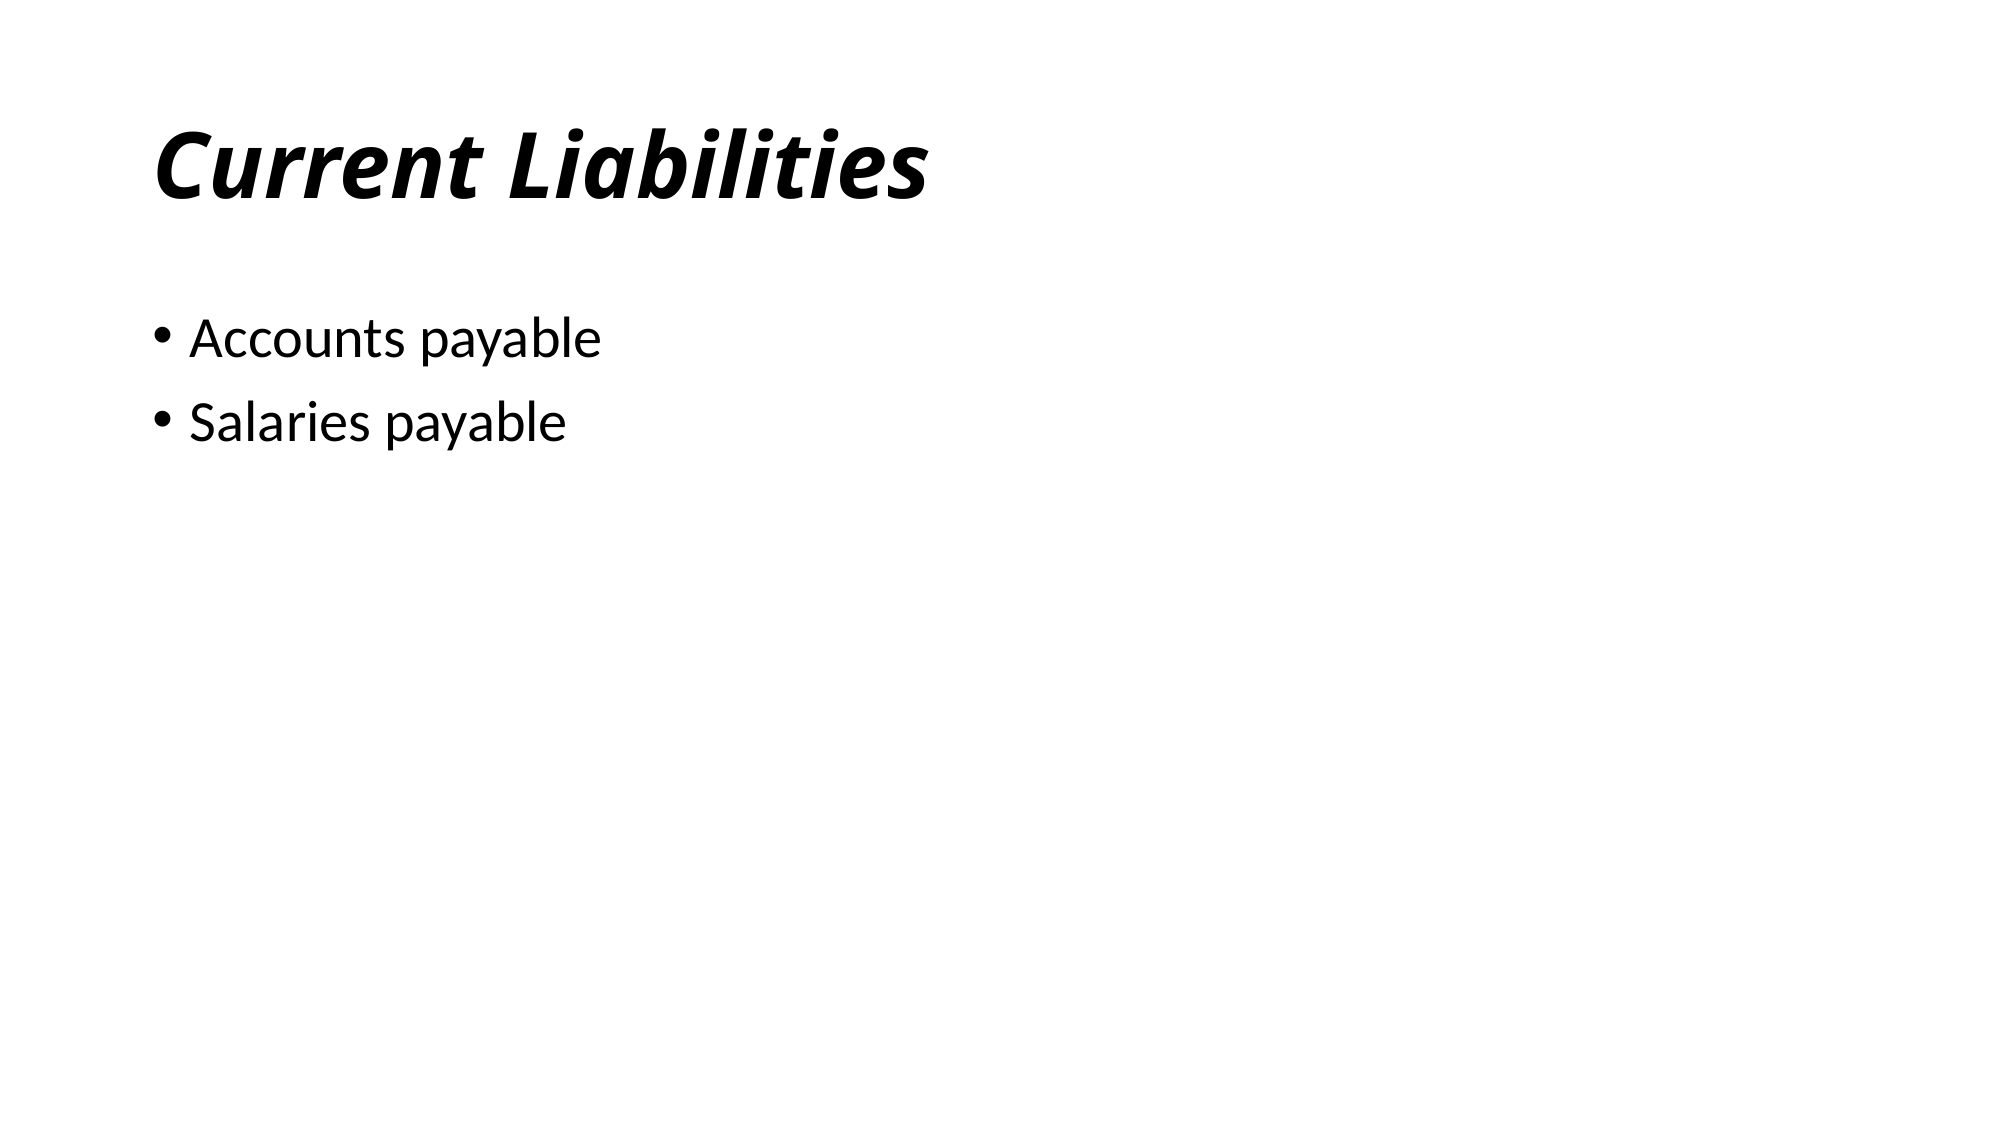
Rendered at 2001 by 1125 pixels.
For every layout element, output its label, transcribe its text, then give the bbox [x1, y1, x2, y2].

list Accounts payable Salaries payable [137, 299, 1863, 1014]
title Current Liabilities [137, 59, 1863, 278]
